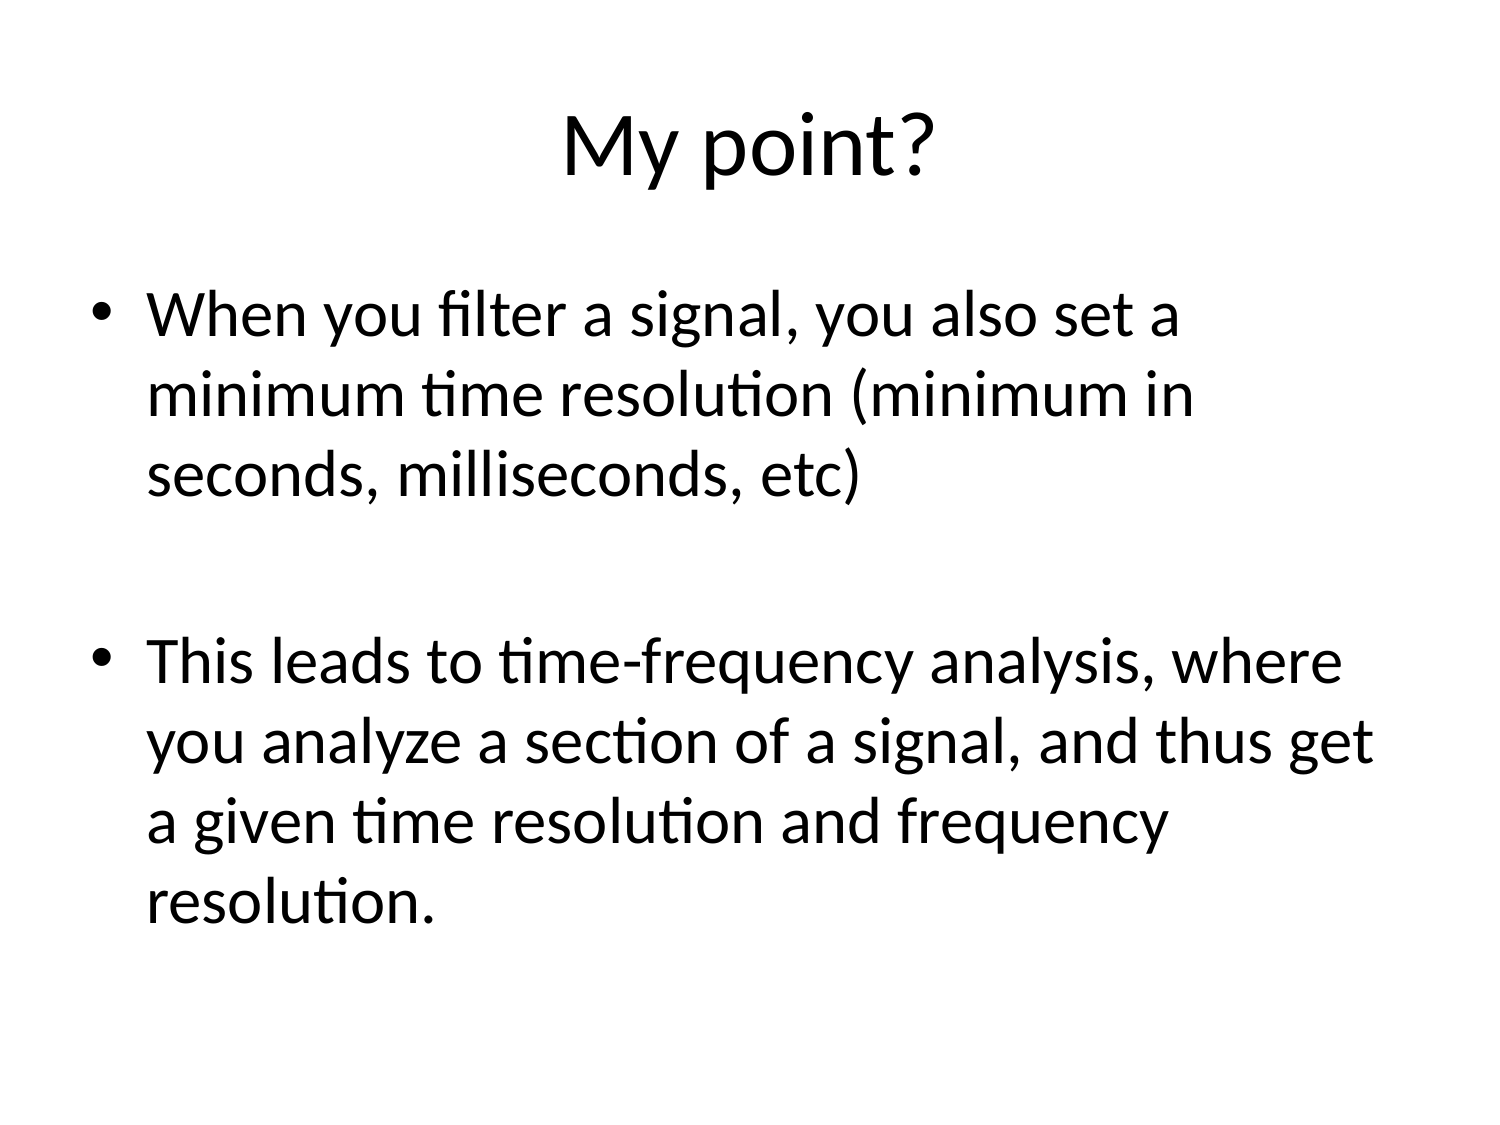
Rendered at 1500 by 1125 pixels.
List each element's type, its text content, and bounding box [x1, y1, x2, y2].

title My point? [75, 45, 1425, 233]
list When you filter a signal, you also set a minimum time resolution (minimum in seconds, milliseconds, etc) This leads to time-frequency analysis, where you analyze a section of a signal, and thus get a given time resolution and frequency resolution. [75, 262, 1425, 1005]
